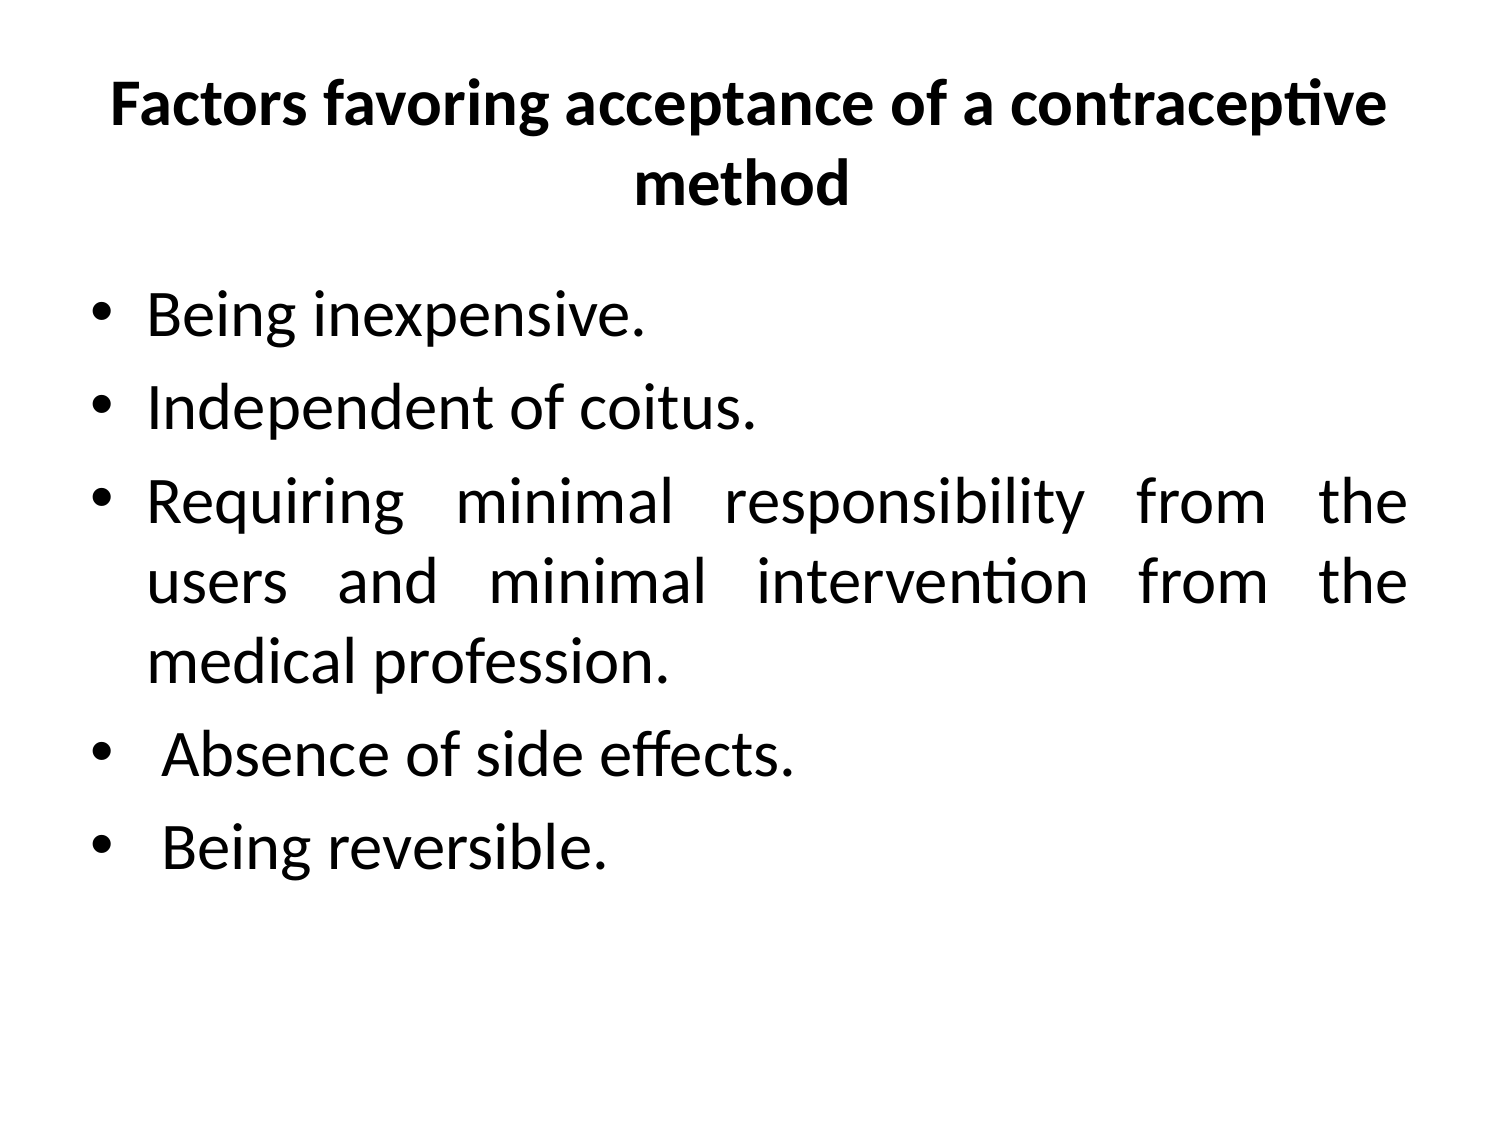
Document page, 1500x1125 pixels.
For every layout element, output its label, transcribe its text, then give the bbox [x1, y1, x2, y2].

title Factors favoring acceptance of a contraceptive method [75, 45, 1425, 233]
list Being inexpensive. Independent of coitus. Requiring minimal responsibility from the users and minimal intervention from the medical profession. Absence of side effects. Being reversible. [75, 262, 1425, 1005]
